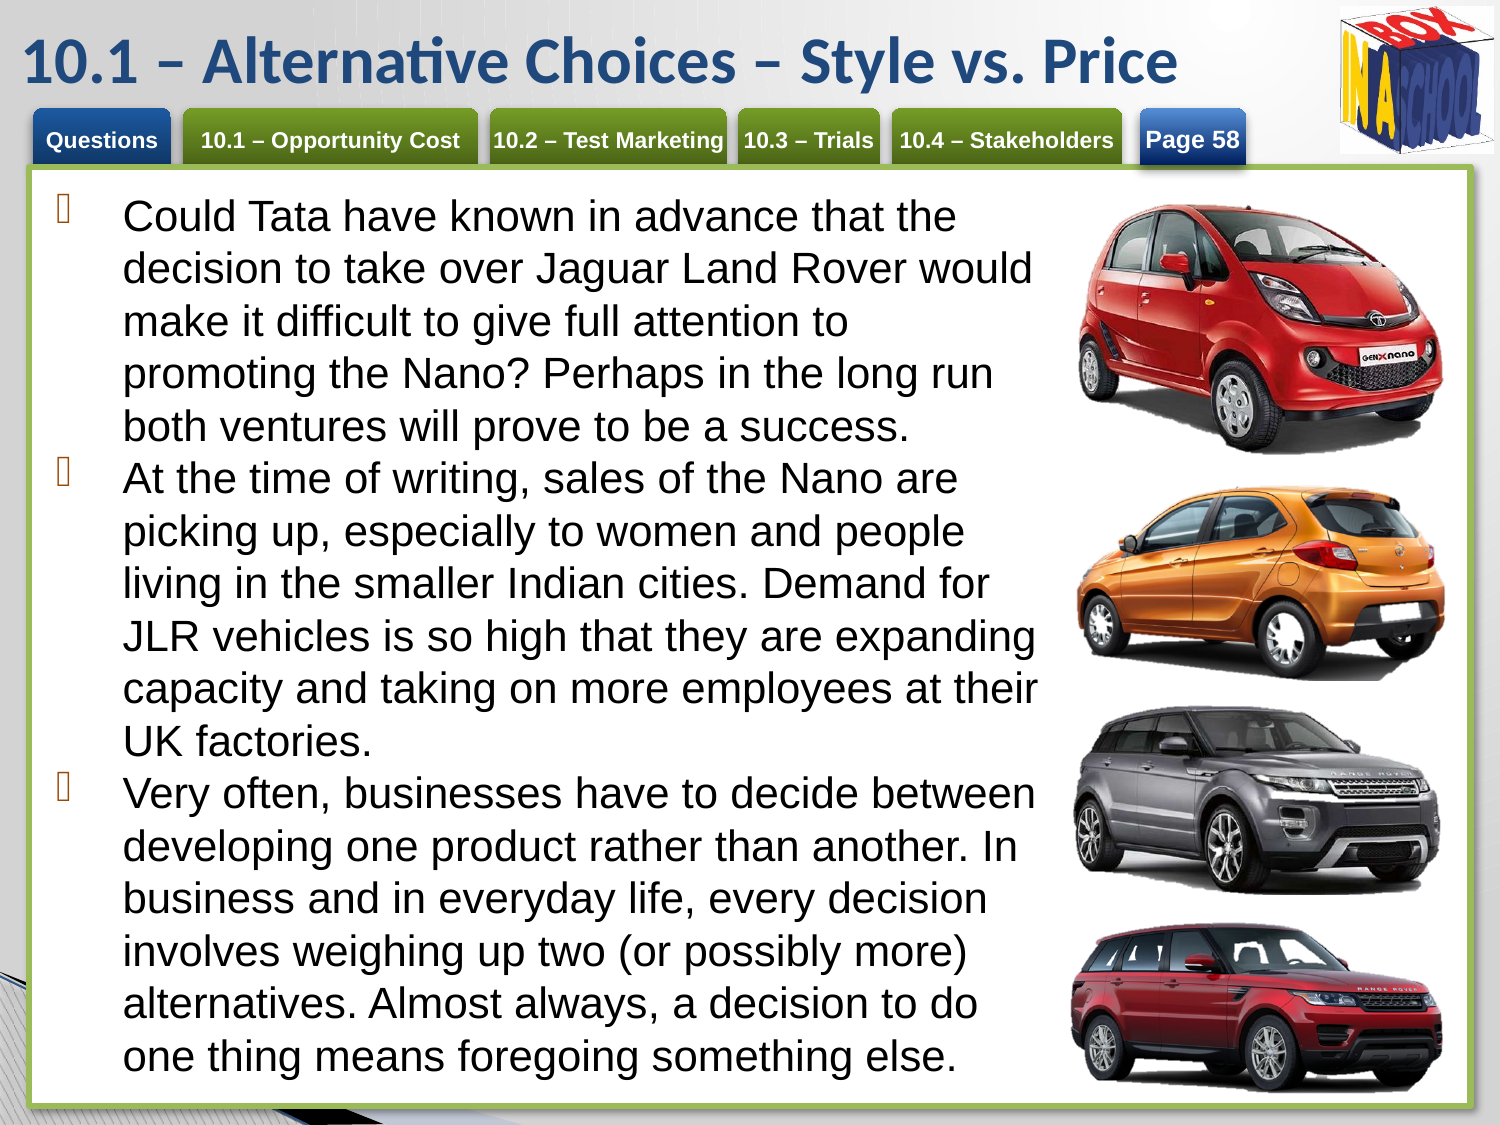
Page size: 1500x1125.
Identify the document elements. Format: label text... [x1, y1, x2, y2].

picture [1068, 703, 1445, 895]
picture [1340, 6, 1495, 154]
picture [1068, 917, 1448, 1095]
picture [281, 1114, 303, 1125]
picture [1068, 479, 1448, 681]
text_box Could Tata have known in advance that the decision to take over Jaguar Land Rover would make it difficult to give full attention to promoting the Nano? Perhaps in the long run both ventures will prove to be a success. At the time of writing, sales of the Nano are picking up, especially to women and people living in the smaller Indian cities. Demand for JLR vehicles is so high that they are expanding capacity and taking on more employees at their UK factories. Very often, businesses have to decide between developing one product rather than another. In business and in everyday life, every decision involves weighing up two (or possibly more) alternatives. Almost always, a decision to do one thing means foregoing something else. [41, 179, 1069, 1088]
text_box Page 58 [1139, 108, 1247, 166]
title 10.1 – Alternative Choices – Style vs. Price [5, 11, 1270, 102]
picture [1068, 200, 1448, 457]
